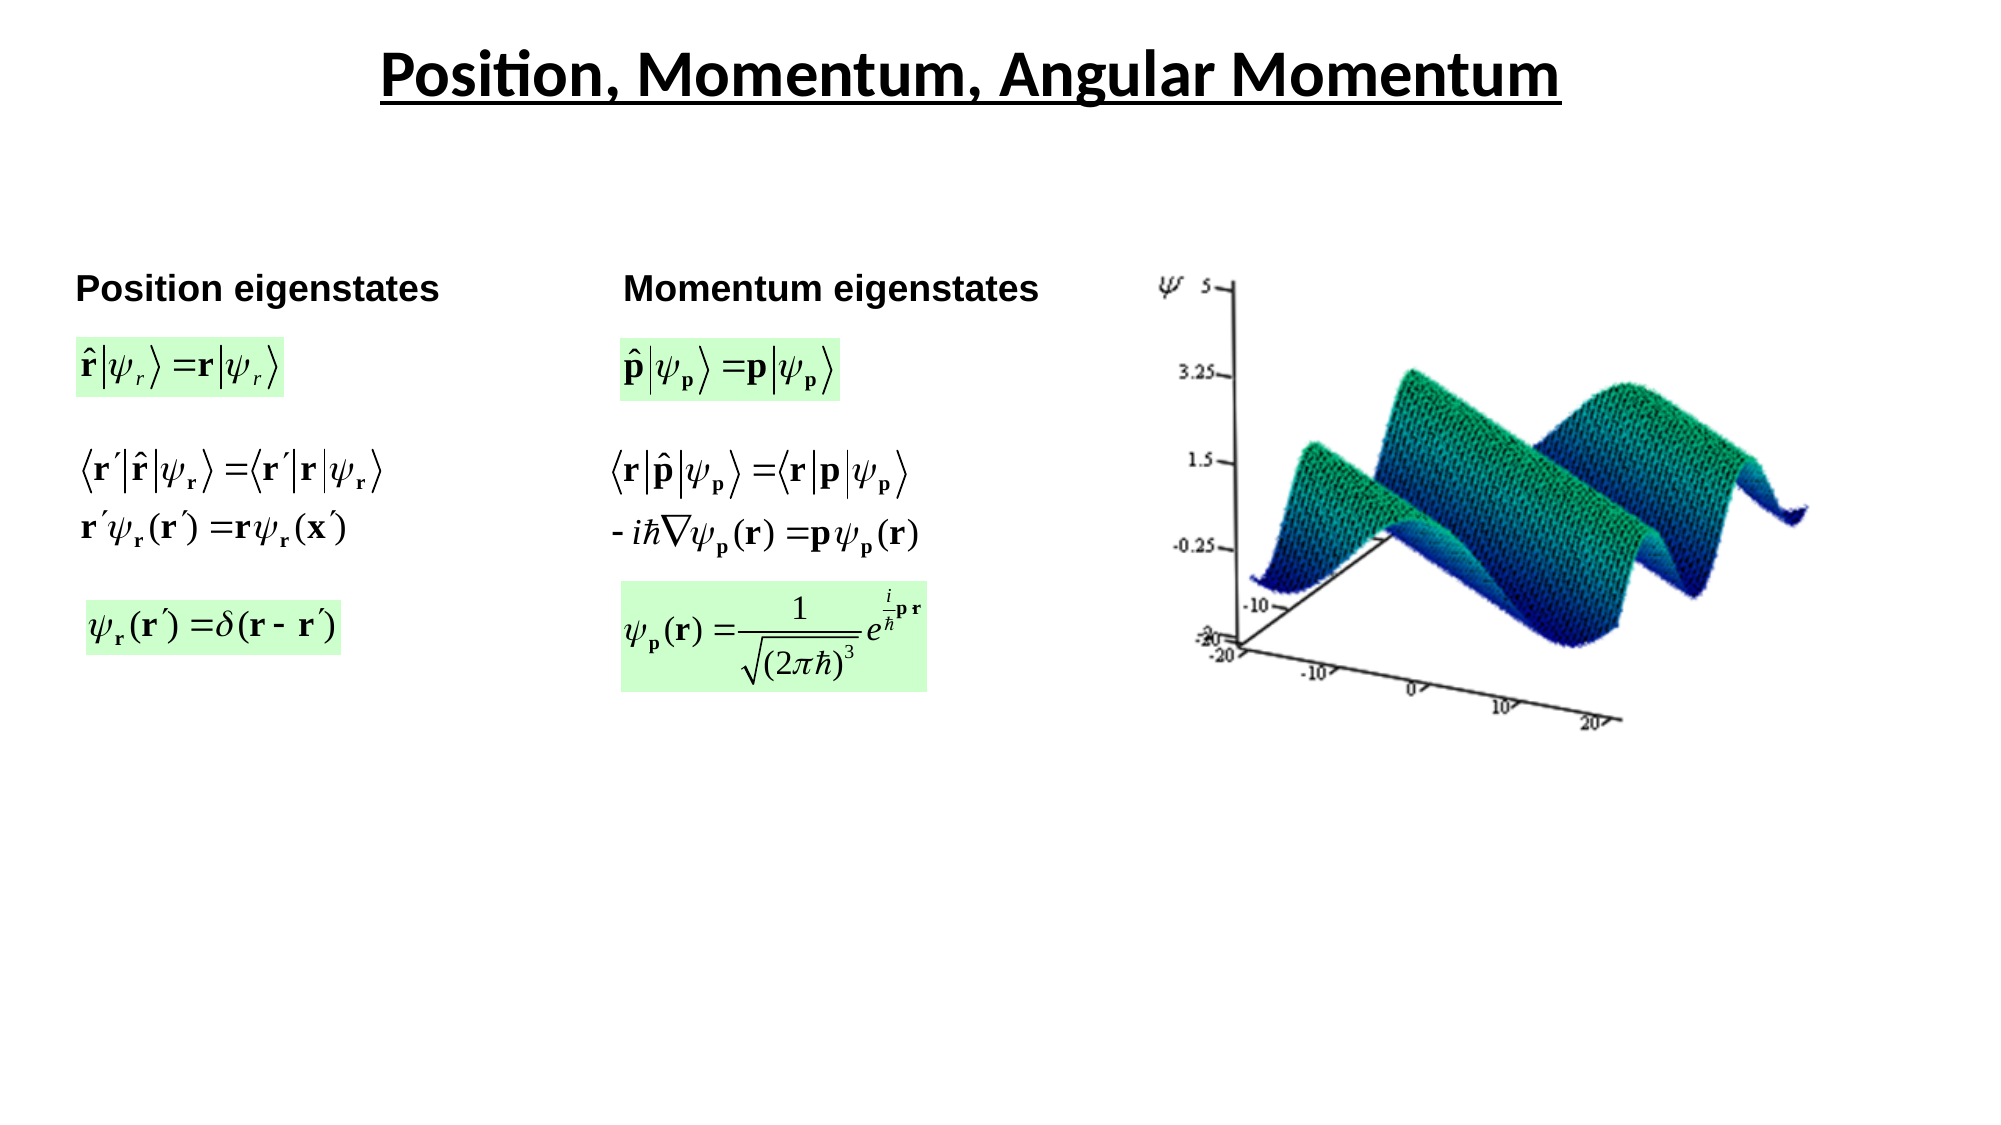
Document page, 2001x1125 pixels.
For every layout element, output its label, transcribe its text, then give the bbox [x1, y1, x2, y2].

text_box Position, Momentum, Angular Momentum [365, 22, 1635, 118]
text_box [76, 441, 389, 557]
picture [1134, 256, 1833, 761]
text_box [606, 443, 928, 566]
text_box Position eigenstates [60, 256, 456, 316]
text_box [619, 337, 840, 402]
text_box Momentum eigenstates [608, 256, 1055, 316]
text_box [621, 580, 928, 693]
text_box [85, 599, 342, 655]
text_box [76, 336, 285, 398]
